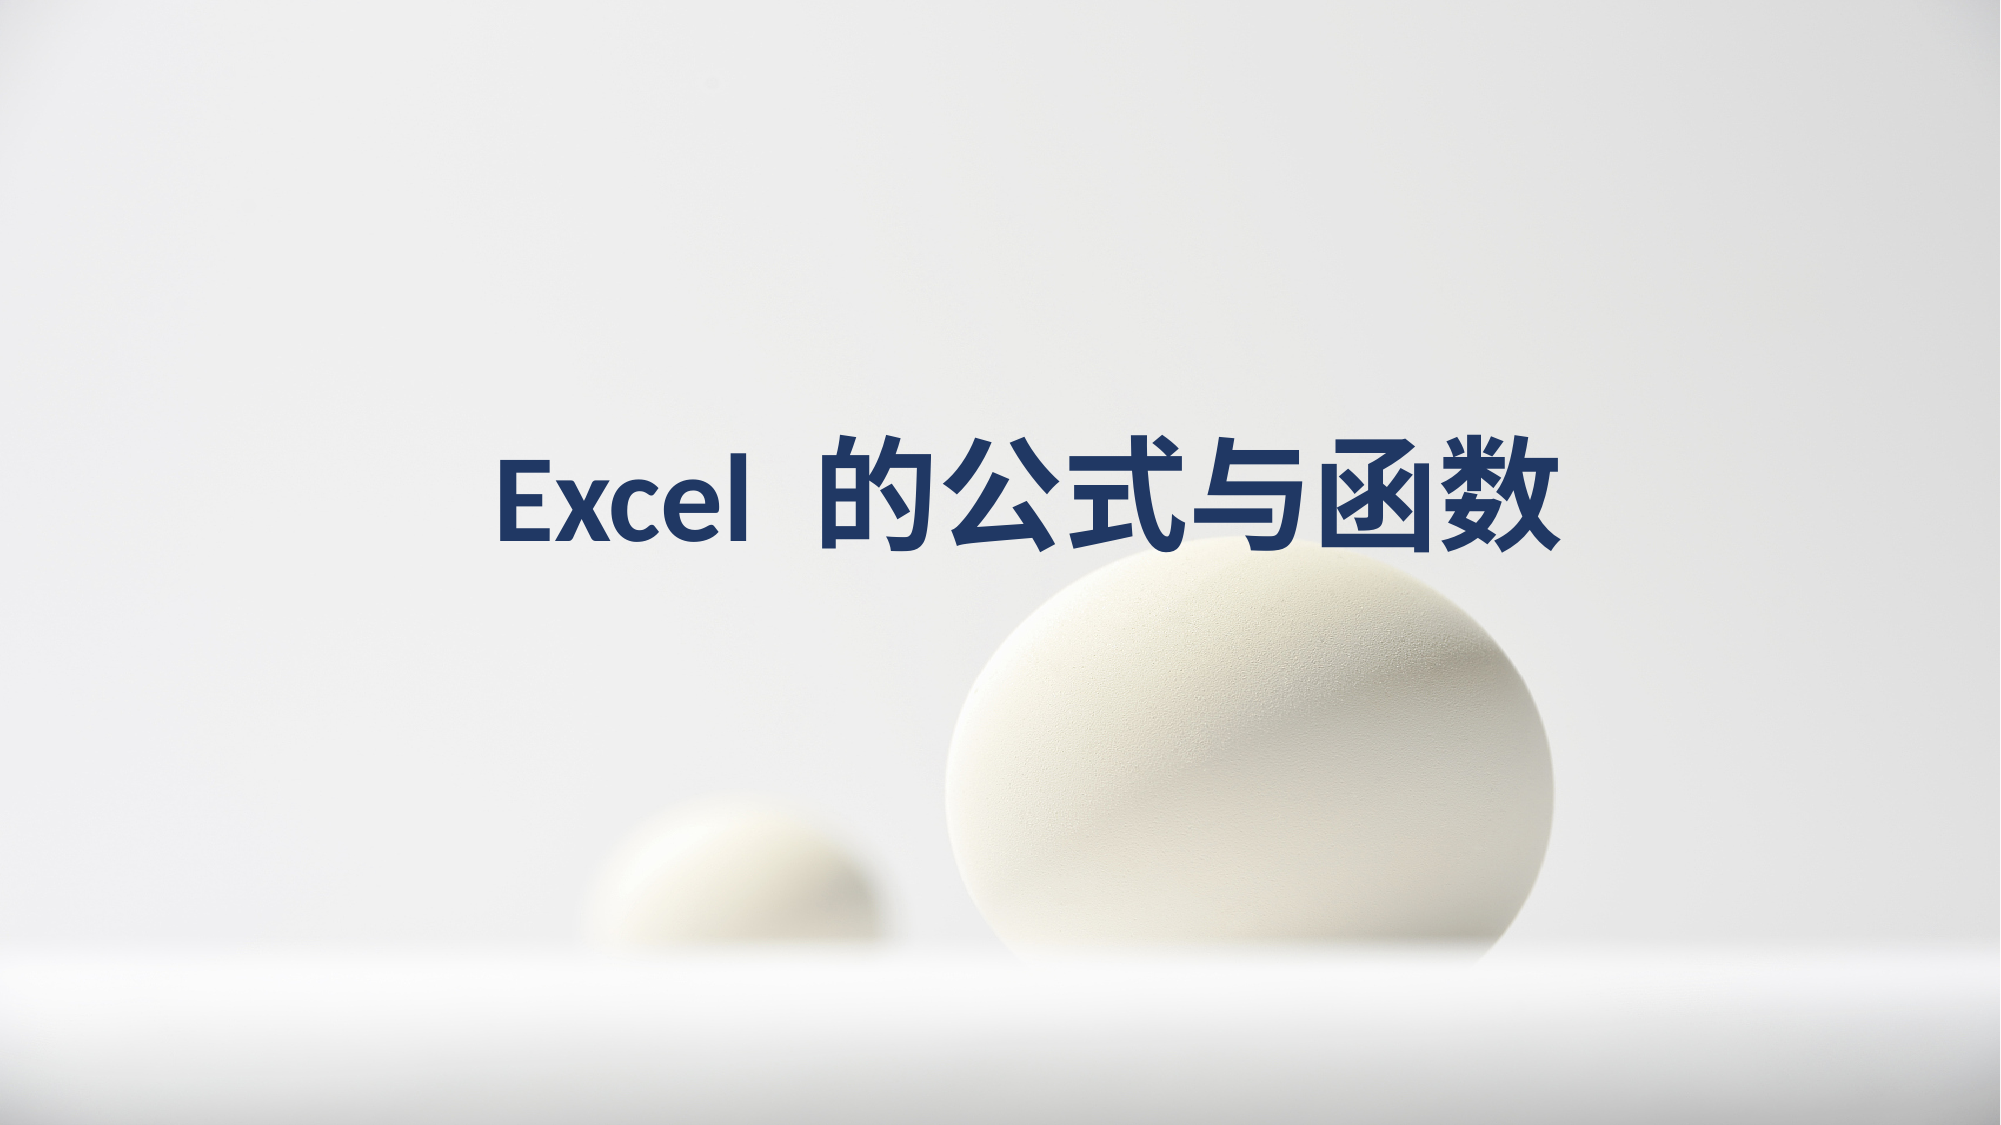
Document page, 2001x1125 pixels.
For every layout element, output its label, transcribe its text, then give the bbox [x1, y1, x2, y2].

picture [0, 0, 2001, 1125]
title Excel 的公式与函数 [249, 184, 1750, 576]
